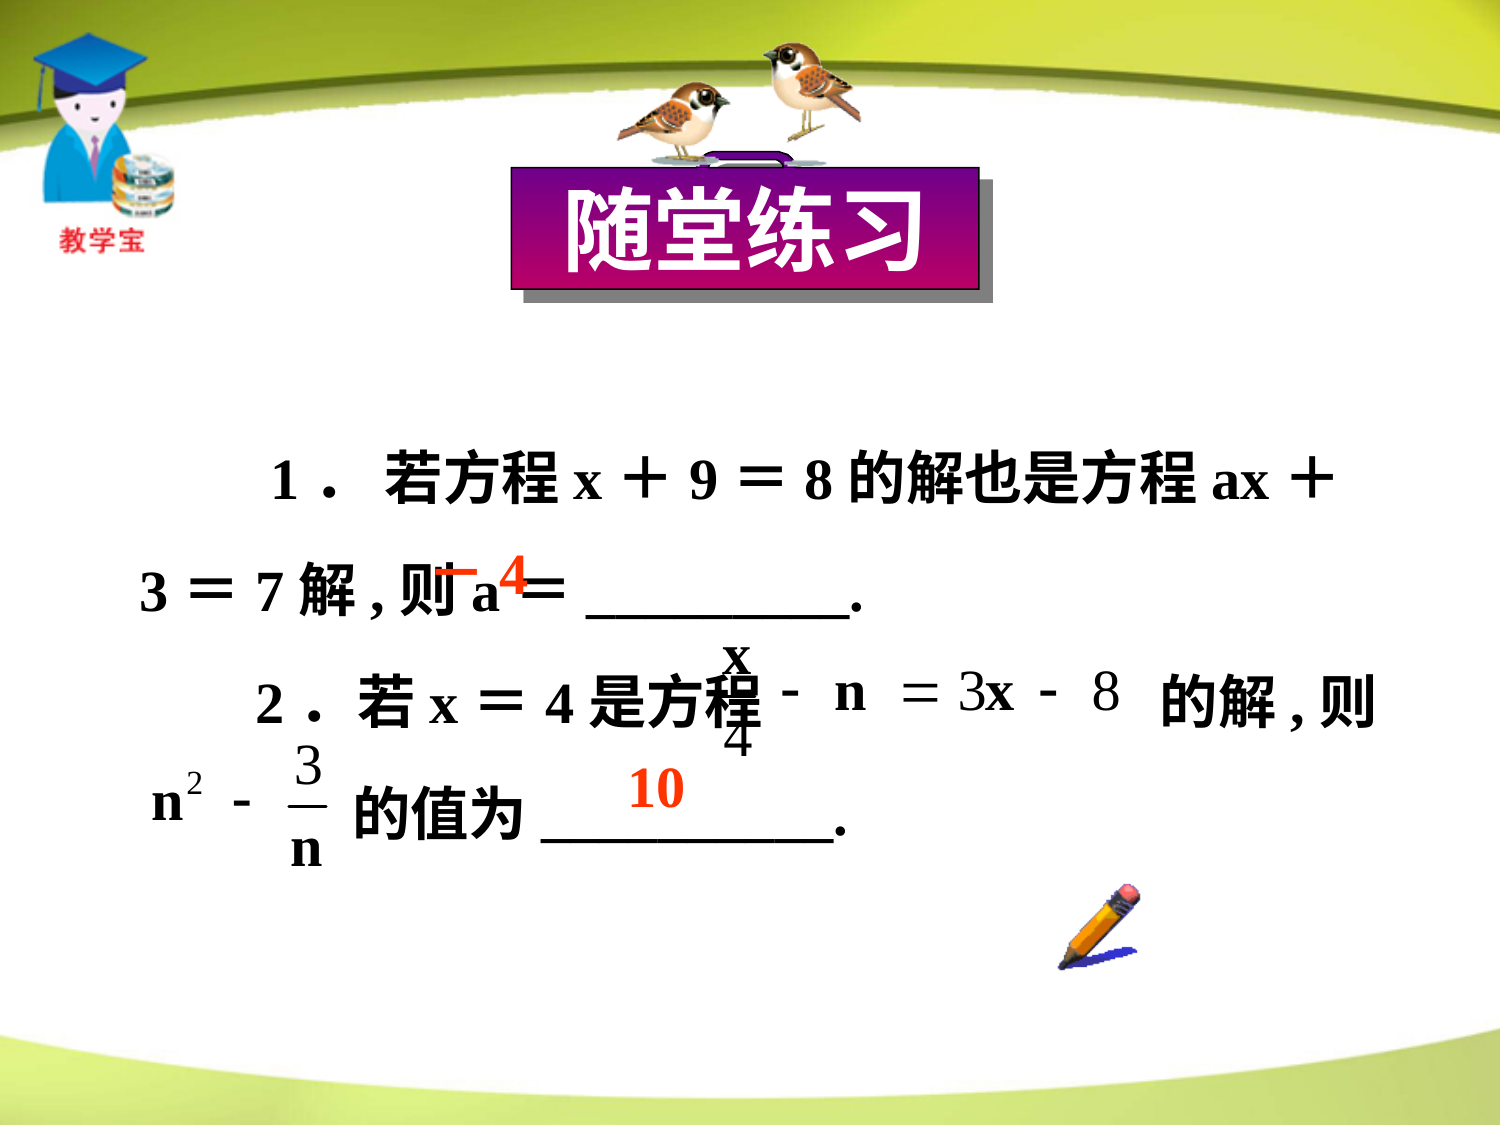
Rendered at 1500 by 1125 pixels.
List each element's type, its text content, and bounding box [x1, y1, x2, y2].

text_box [714, 618, 1124, 761]
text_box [149, 728, 332, 872]
text_box 1． 若方程x＋9＝8的解也是方程ax＋3＝7解,则a＝_________. 2．若x＝4是方程 的解,则 的值为__________. [124, 391, 1400, 855]
text_box －4 [412, 529, 563, 614]
text_box 10 [612, 741, 746, 827]
picture [0, 0, 1500, 1125]
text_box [511, 8, 980, 290]
